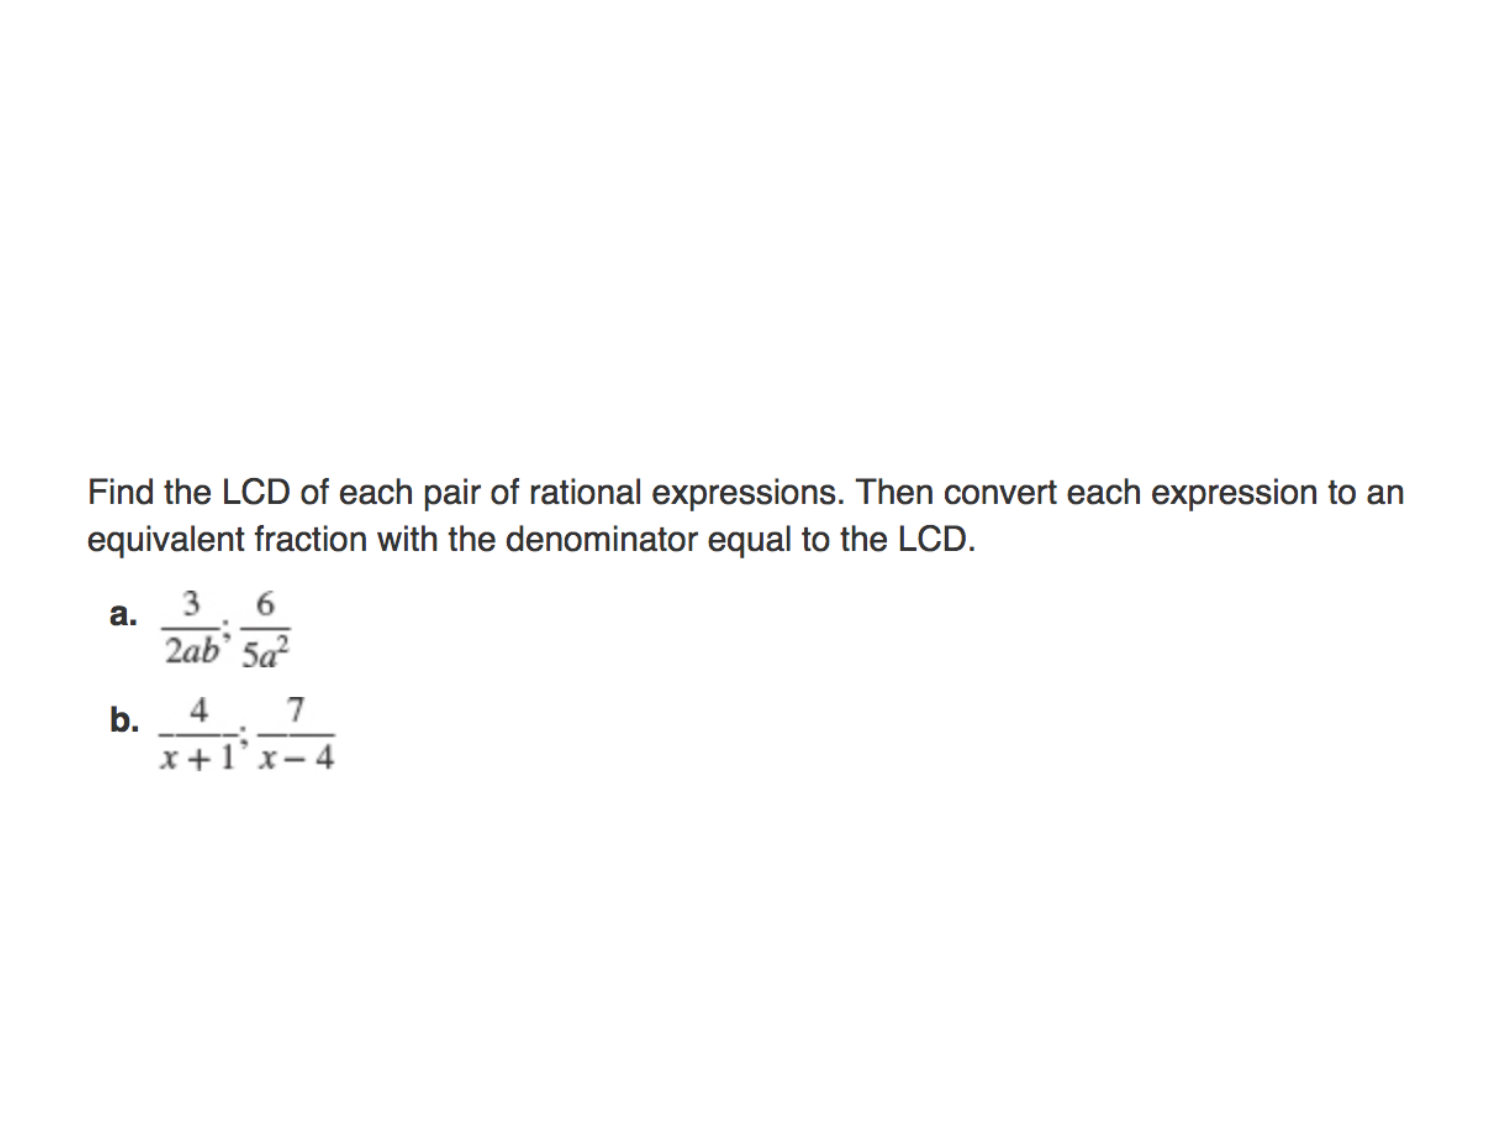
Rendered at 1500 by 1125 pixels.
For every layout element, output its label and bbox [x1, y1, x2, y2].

list [74, 262, 1426, 1006]
